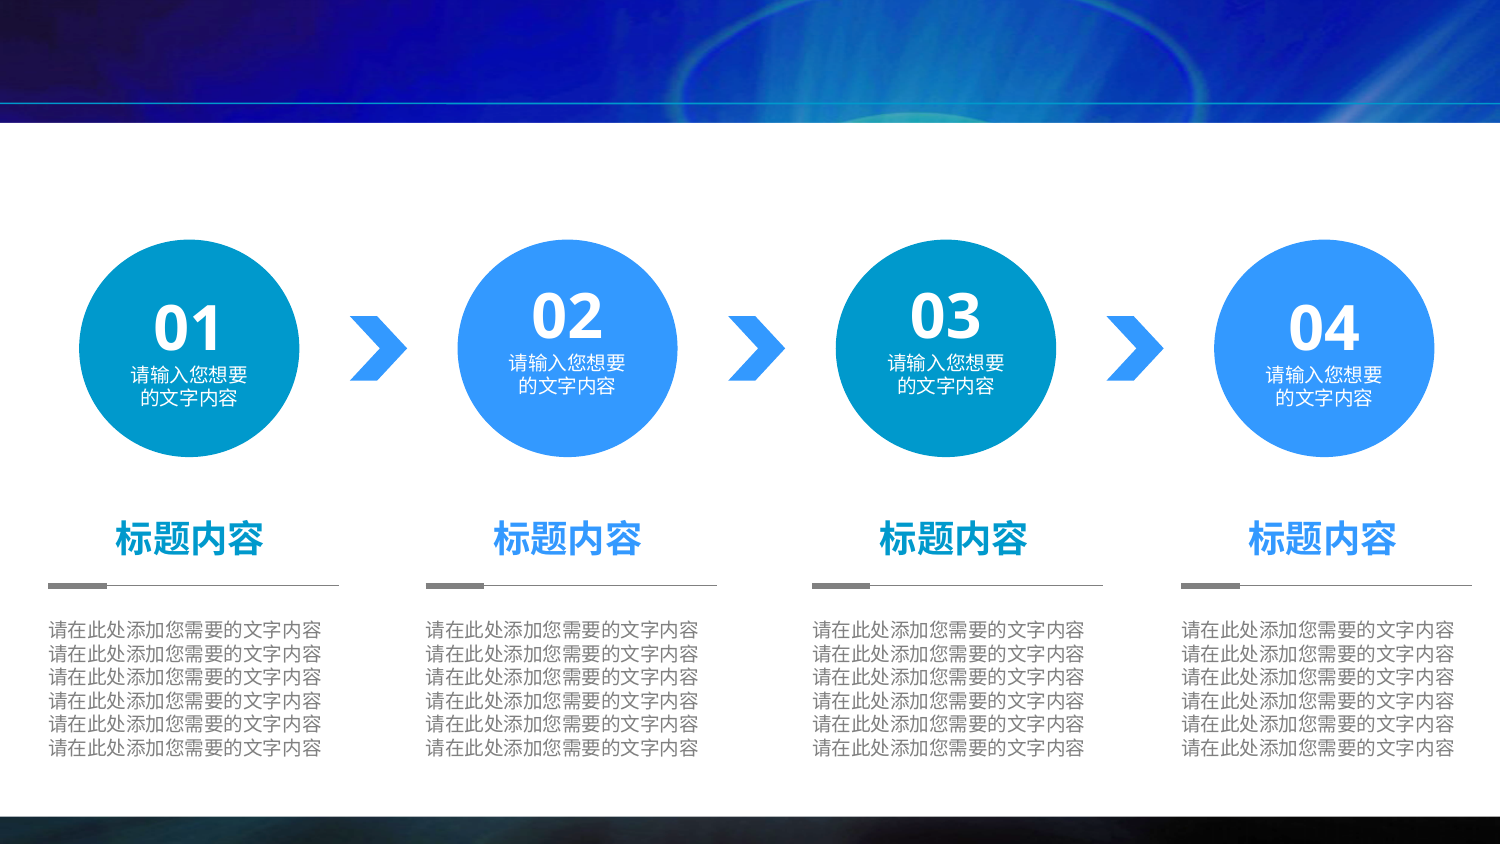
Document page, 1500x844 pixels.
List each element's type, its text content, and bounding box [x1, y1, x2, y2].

picture [0, 817, 1500, 844]
text_box 标题内容 [41, 507, 339, 568]
picture [0, 0, 1500, 102]
picture [0, 105, 1500, 122]
text_box [1106, 316, 1164, 381]
text_box 标题内容 [1174, 507, 1473, 568]
text_box 标题内容 [419, 507, 717, 568]
text_box [349, 316, 408, 381]
text_box 请在此处添加您需要的文字内容请在此处添加您需要的文字内容请在此处添加您需要的文字内容请在此处添加您需要的文字内容 请在此处添加您需要的文字内容 请在此处添加您需要的文字内容 [425, 618, 717, 783]
text_box 03 请输入您想要的文字内容 [835, 239, 1057, 458]
text_box 请在此处添加您需要的文字内容请在此处添加您需要的文字内容请在此处添加您需要的文字内容请在此处添加您需要的文字内容 请在此处添加您需要的文字内容 请在此处添加您需要的文字内容 [48, 618, 339, 830]
text_box 请在此处添加您需要的文字内容请在此处添加您需要的文字内容请在此处添加您需要的文字内容请在此处添加您需要的文字内容 请在此处添加您需要的文字内容 请在此处添加您需要的文字内容 [812, 618, 1103, 783]
text_box 请在此处添加您需要的文字内容请在此处添加您需要的文字内容请在此处添加您需要的文字内容请在此处添加您需要的文字内容 请在此处添加您需要的文字内容 请在此处添加您需要的文字内容 [1181, 618, 1473, 783]
text_box [728, 316, 786, 381]
text_box 02 请输入您想要的文字内容 [457, 239, 678, 458]
text_box 04 请输入您想要的文字内容 [1214, 239, 1435, 458]
text_box 标题内容 [805, 507, 1103, 568]
text_box 01 请输入您想要的文字内容 [79, 239, 300, 458]
